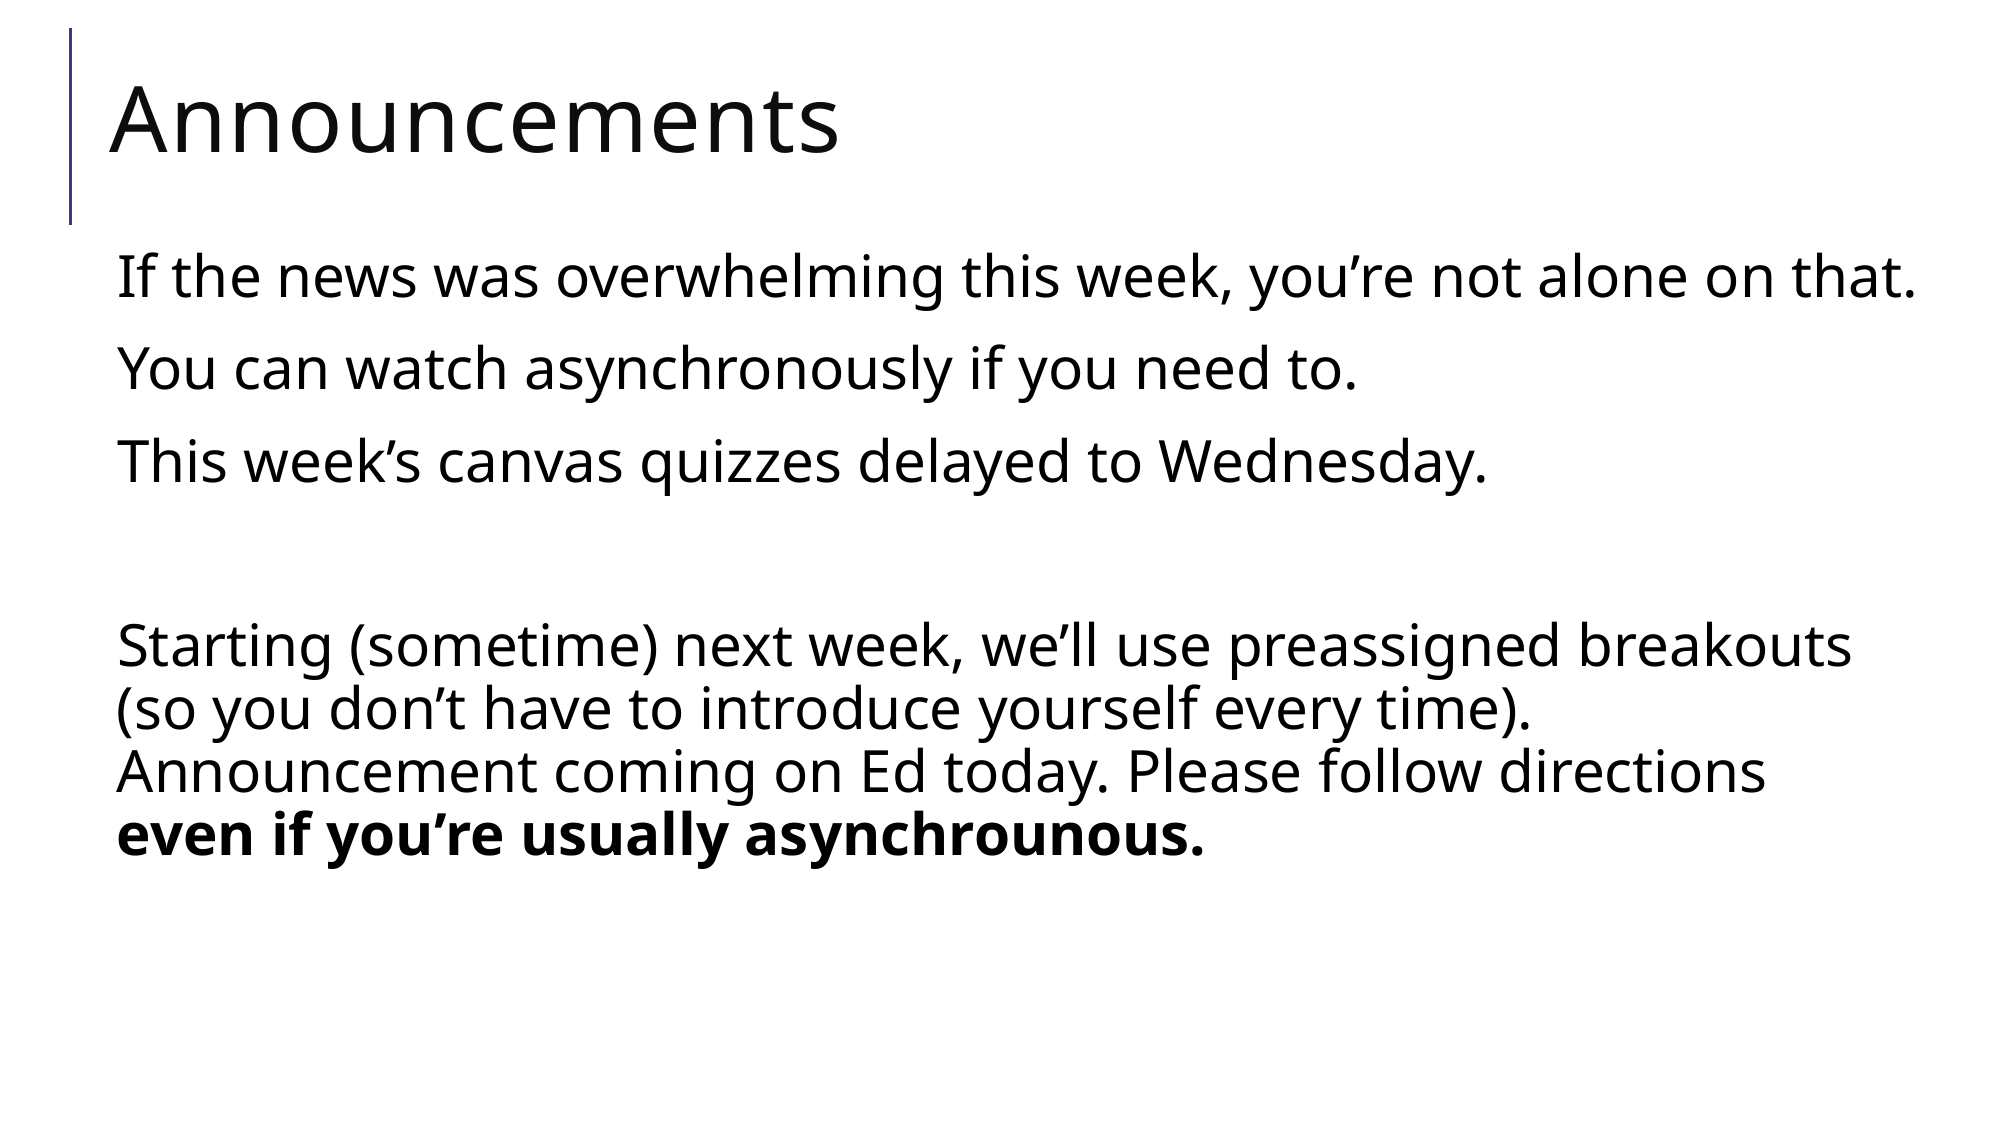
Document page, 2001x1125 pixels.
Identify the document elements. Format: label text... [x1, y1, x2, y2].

list If the news was overwhelming this week, you’re not alone on that. You can watch asynchronously if you need to. This week’s canvas quizzes delayed to Wednesday. Starting (sometime) next week, we’ll use preassigned breakouts (so you don’t have to introduce yourself every time). Announcement coming on Ed today. Please follow directions even if you’re usually asynchrounous. [94, 240, 1930, 1035]
title Announcements [94, 43, 1930, 210]
